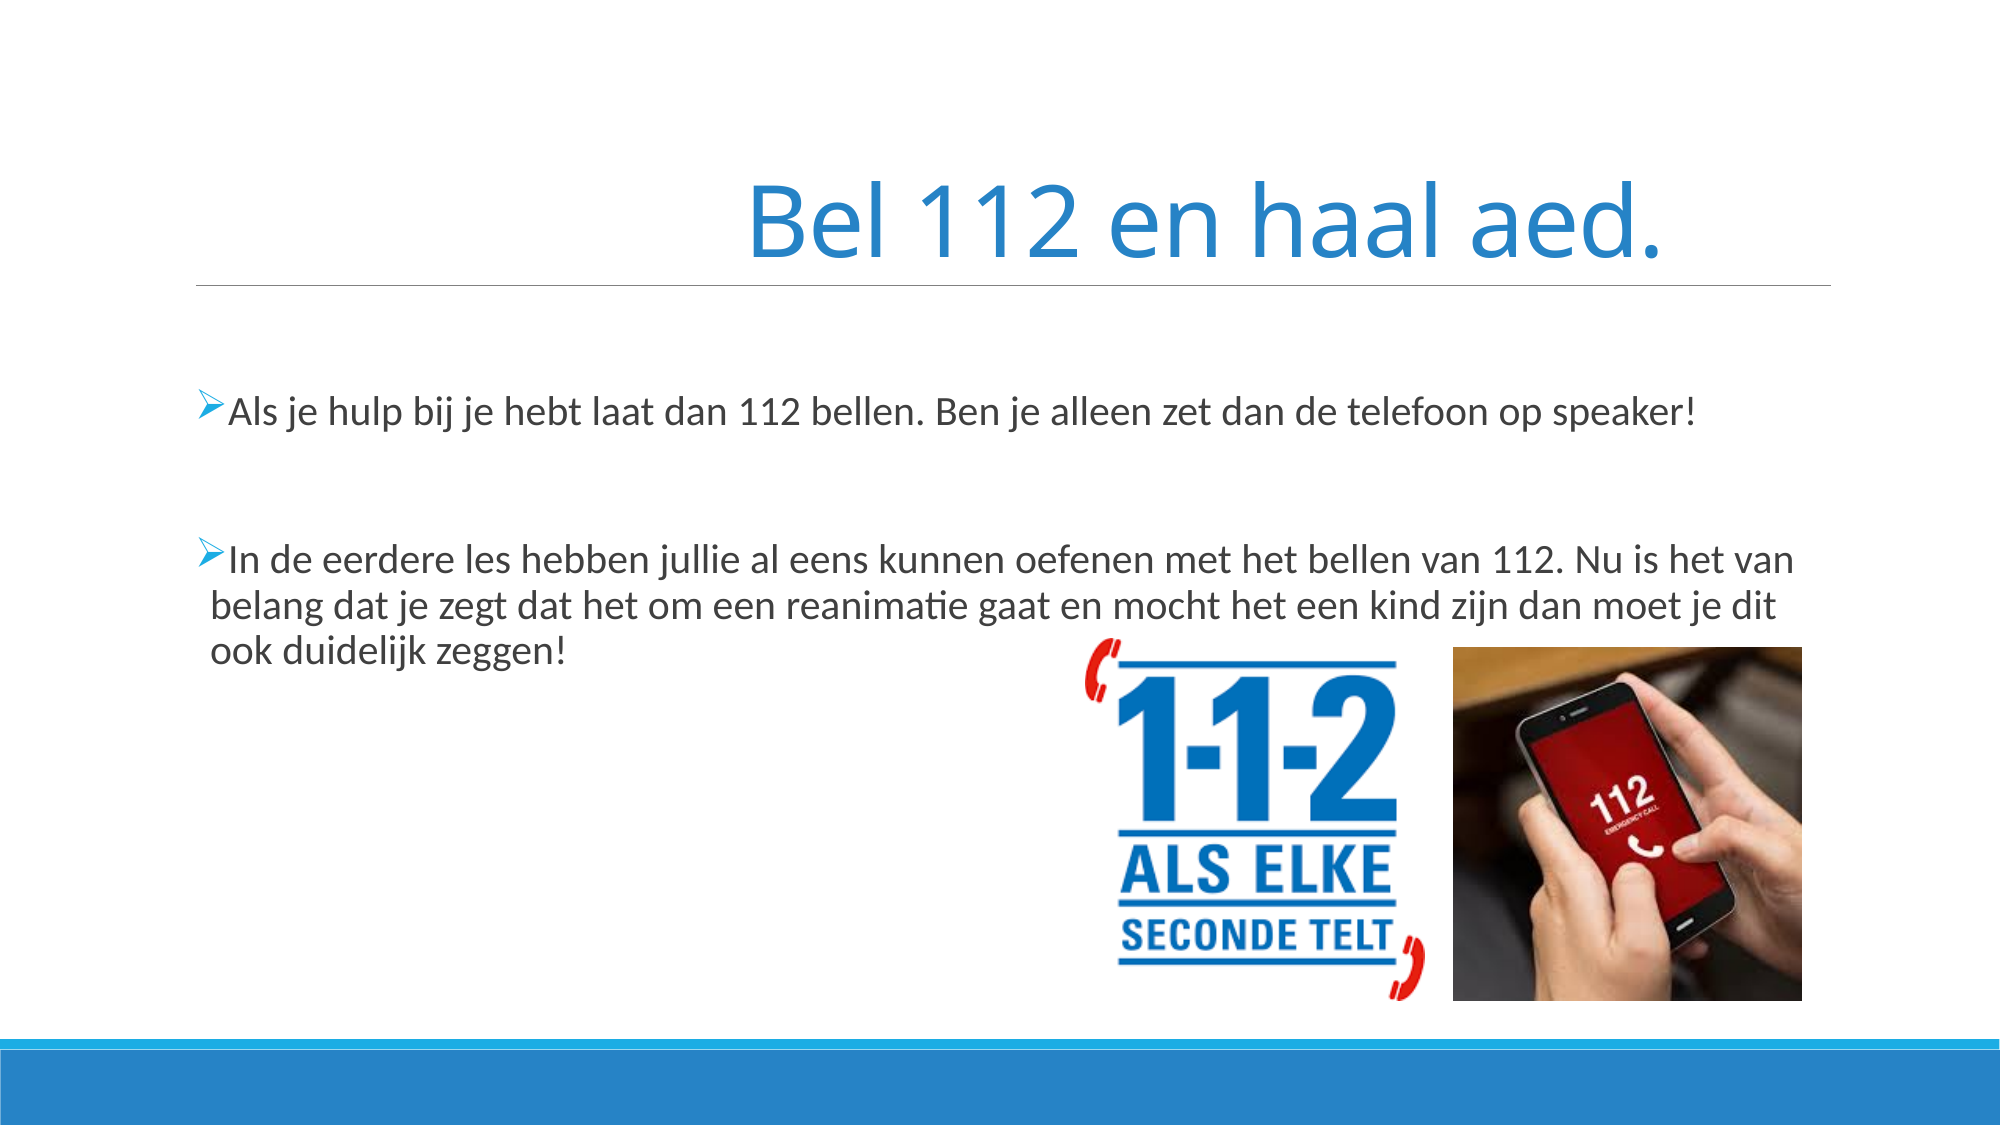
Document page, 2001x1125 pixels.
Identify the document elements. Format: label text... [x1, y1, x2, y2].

picture [1452, 647, 1802, 1002]
list Als je hulp bij je hebt laat dan 112 bellen. Ben je alleen zet dan de telefoon op speaker! In de eerdere les hebben jullie al eens kunnen oefenen met het bellen van 112. Nu is het van belang dat je zegt dat het om een reanimatie gaat en mocht het een kind zijn dan moet je dit ook duidelijk zeggen! [180, 302, 1830, 963]
title Bel 112 en haal aed. [180, 47, 1830, 285]
picture [1085, 637, 1426, 1002]
